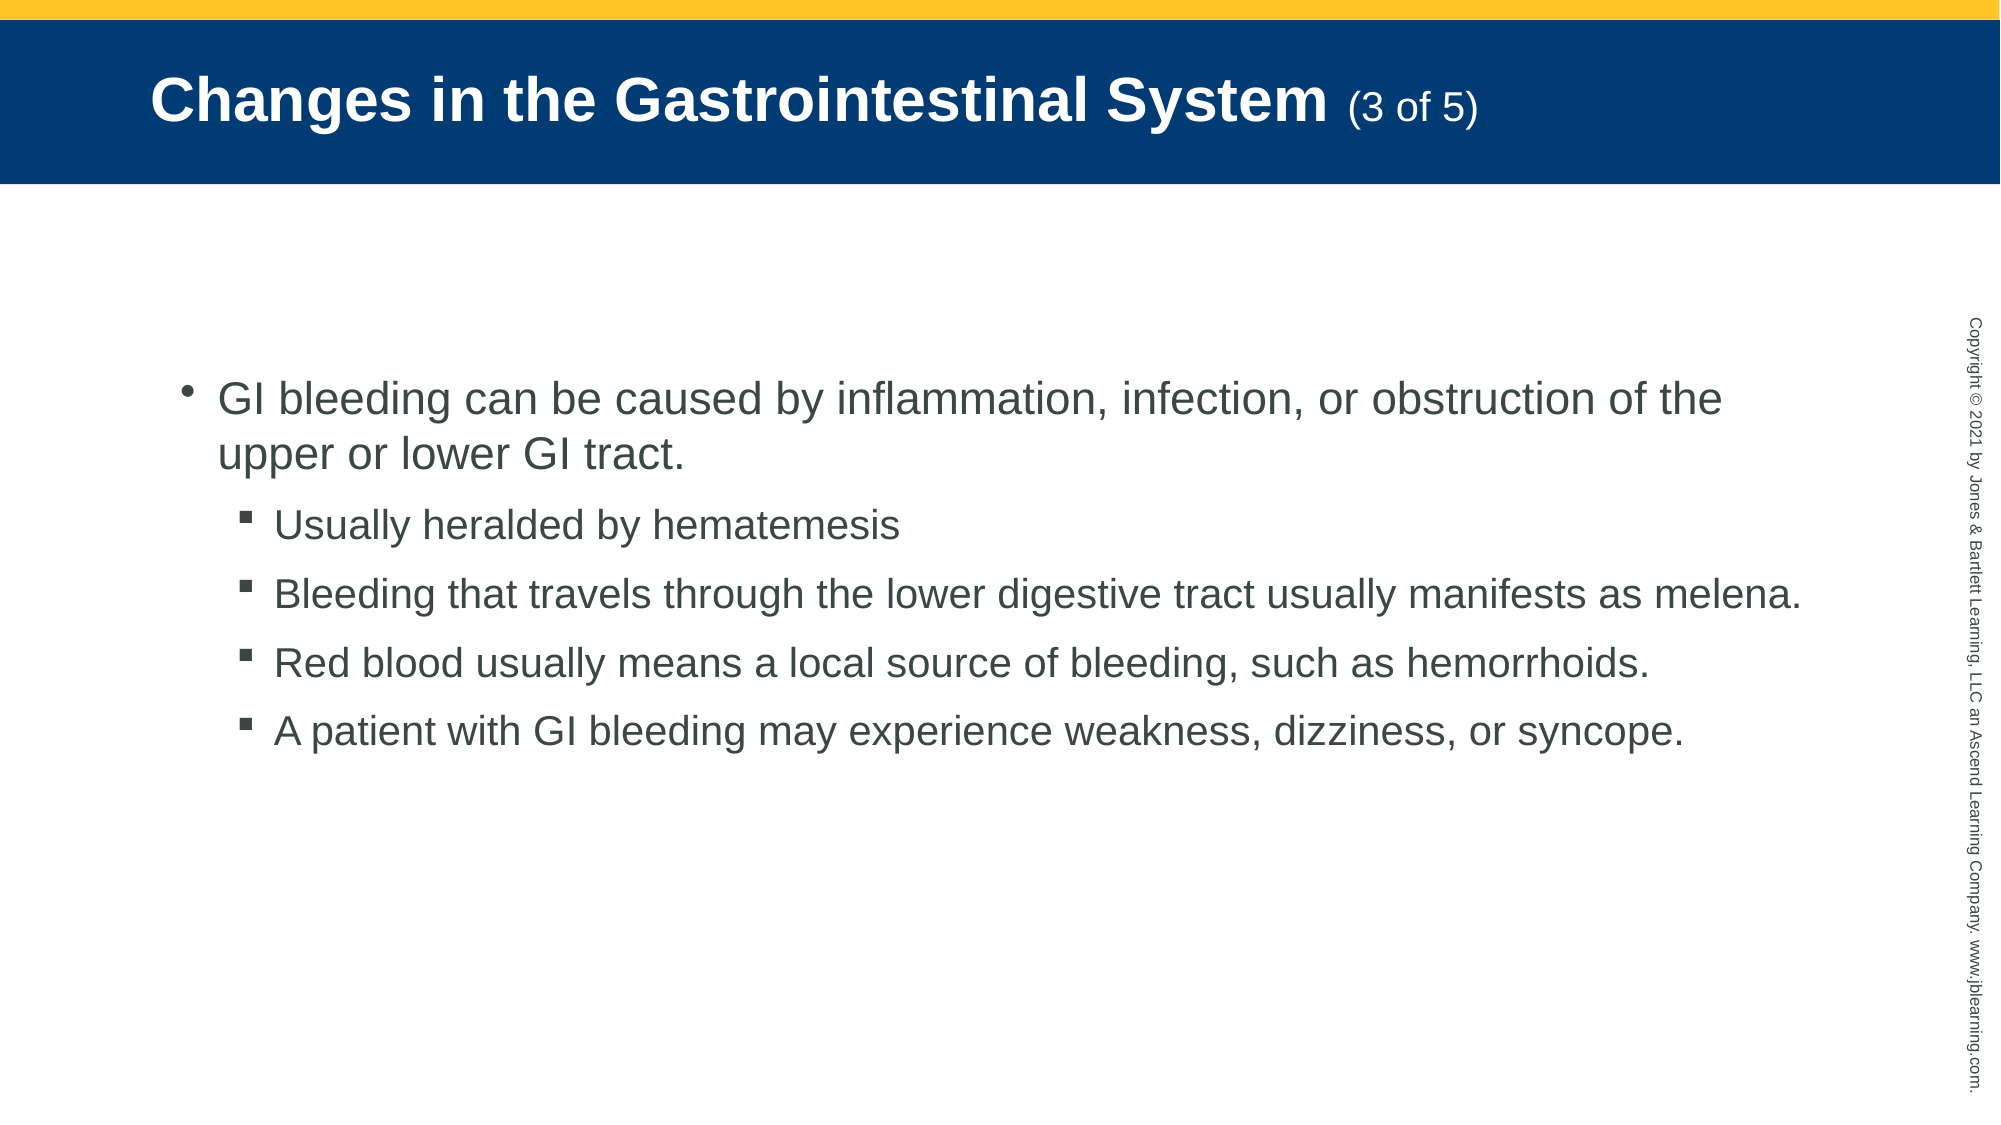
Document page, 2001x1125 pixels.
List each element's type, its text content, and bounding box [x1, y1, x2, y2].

title Changes in the Gastrointestinal System (3 of 5) [0, 19, 2000, 185]
list GI bleeding can be caused by inflammation, infection, or obstruction of the upper or lower GI tract. Usually heralded by hematemesis Bleeding that travels through the lower digestive tract usually manifests as melena. Red blood usually means a local source of bleeding, such as hemorrhoids. A patient with GI bleeding may experience weakness, dizziness, or syncope. [146, 361, 1859, 1016]
